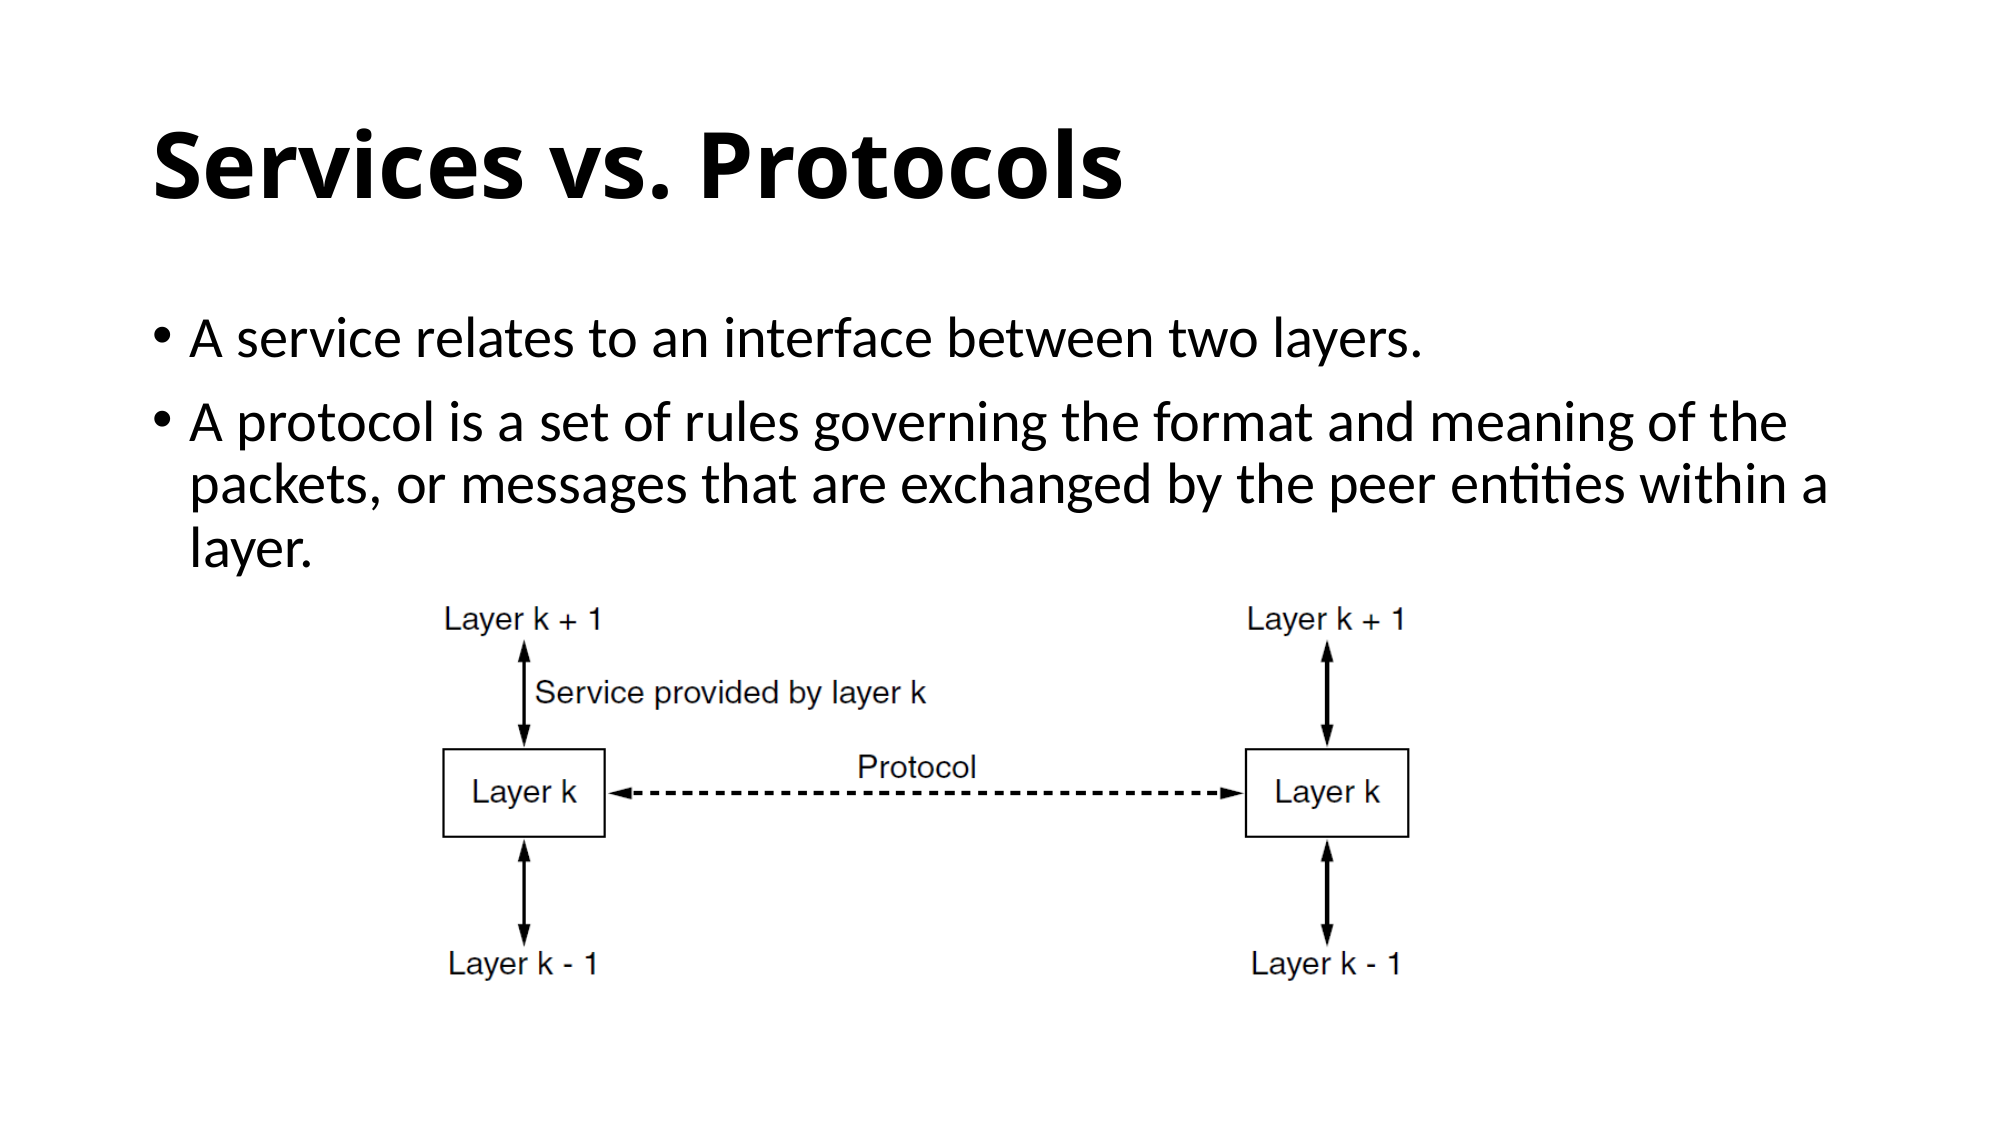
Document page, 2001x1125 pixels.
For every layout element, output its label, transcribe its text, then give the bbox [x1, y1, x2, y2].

list A service relates to an interface between two layers. A protocol is a set of rules governing the format and meaning of the packets, or messages that are exchanged by the peer entities within a layer. [137, 299, 1863, 1014]
picture [408, 570, 1424, 1014]
title Services vs. Protocols [137, 59, 1863, 278]
